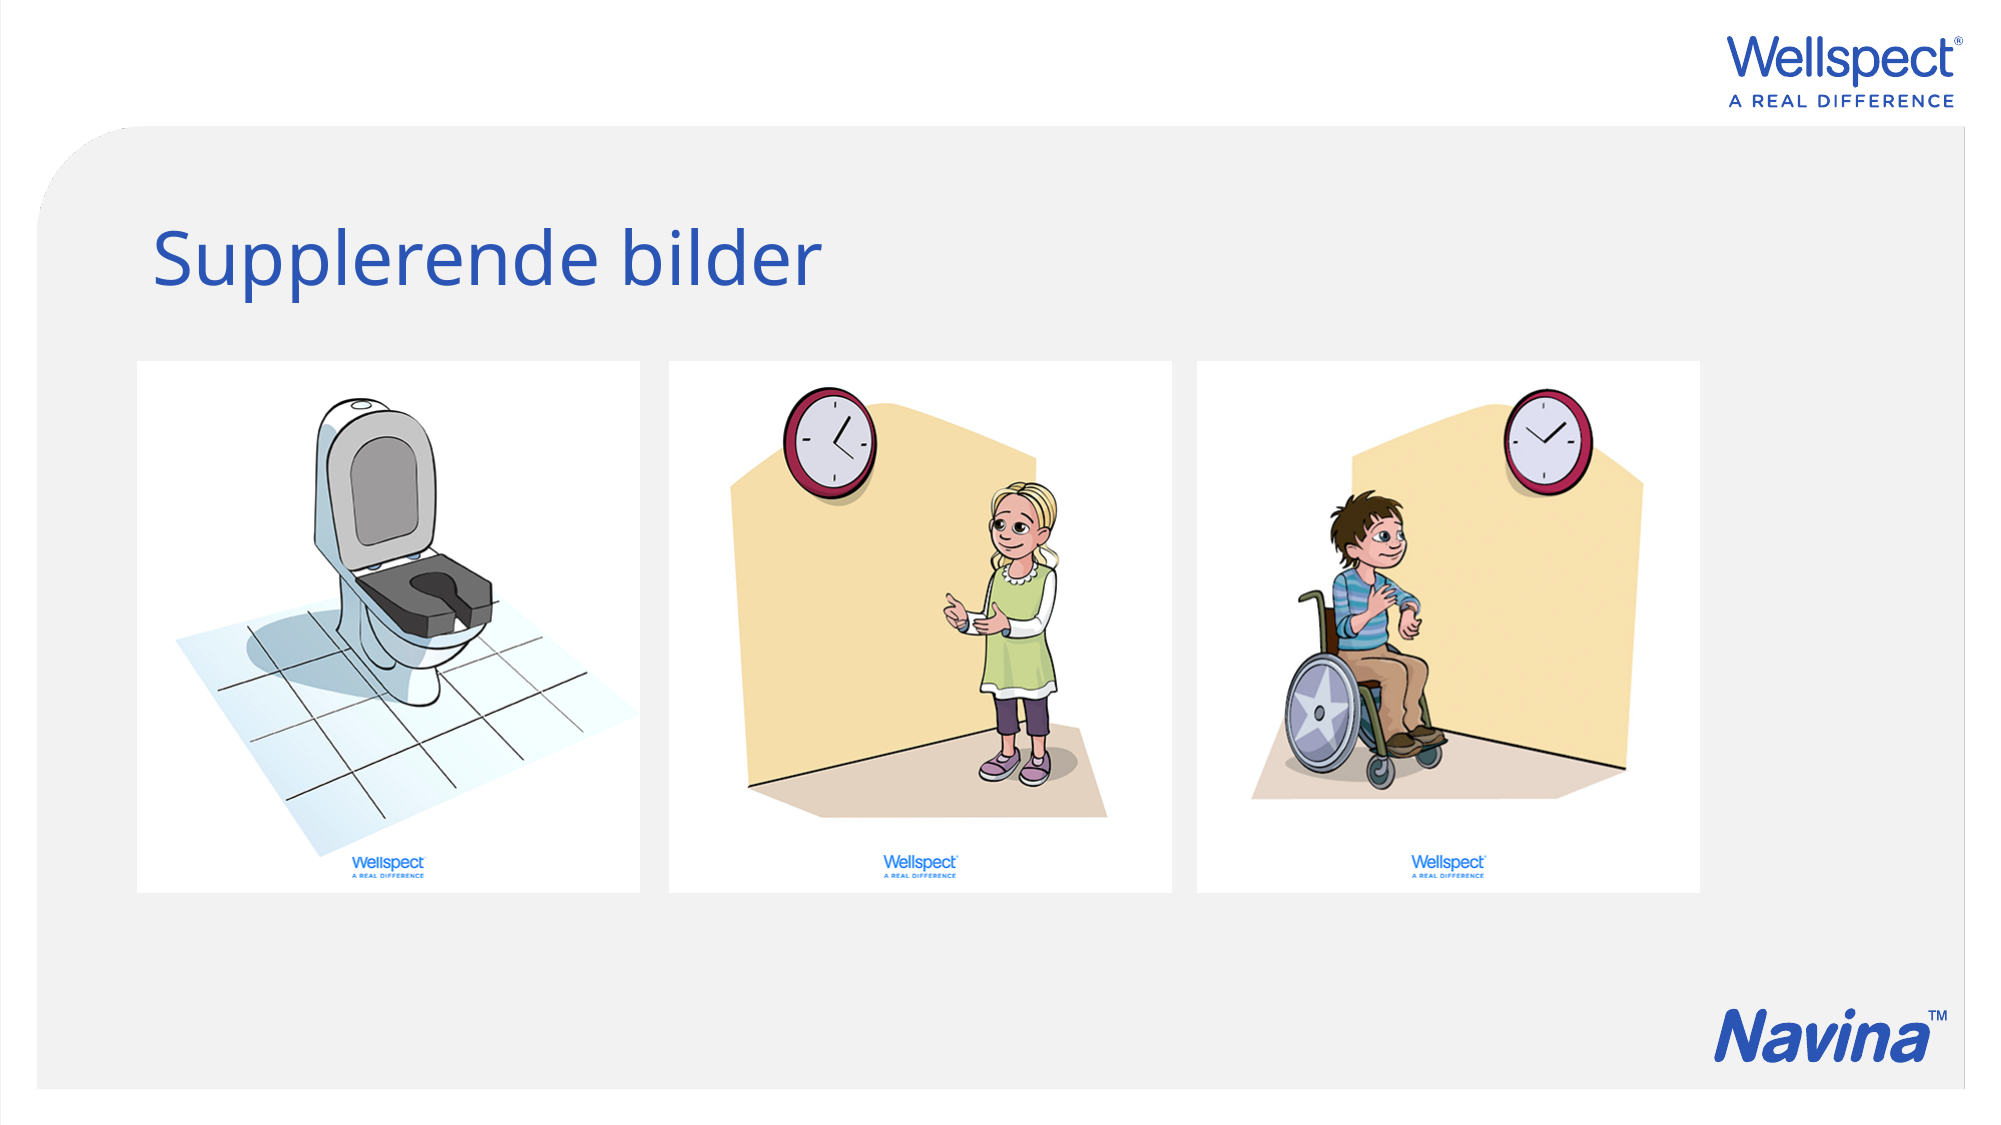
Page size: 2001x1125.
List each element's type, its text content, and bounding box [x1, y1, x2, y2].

picture [0, 0, 2001, 1125]
title Supplerende bilder [137, 160, 1863, 362]
